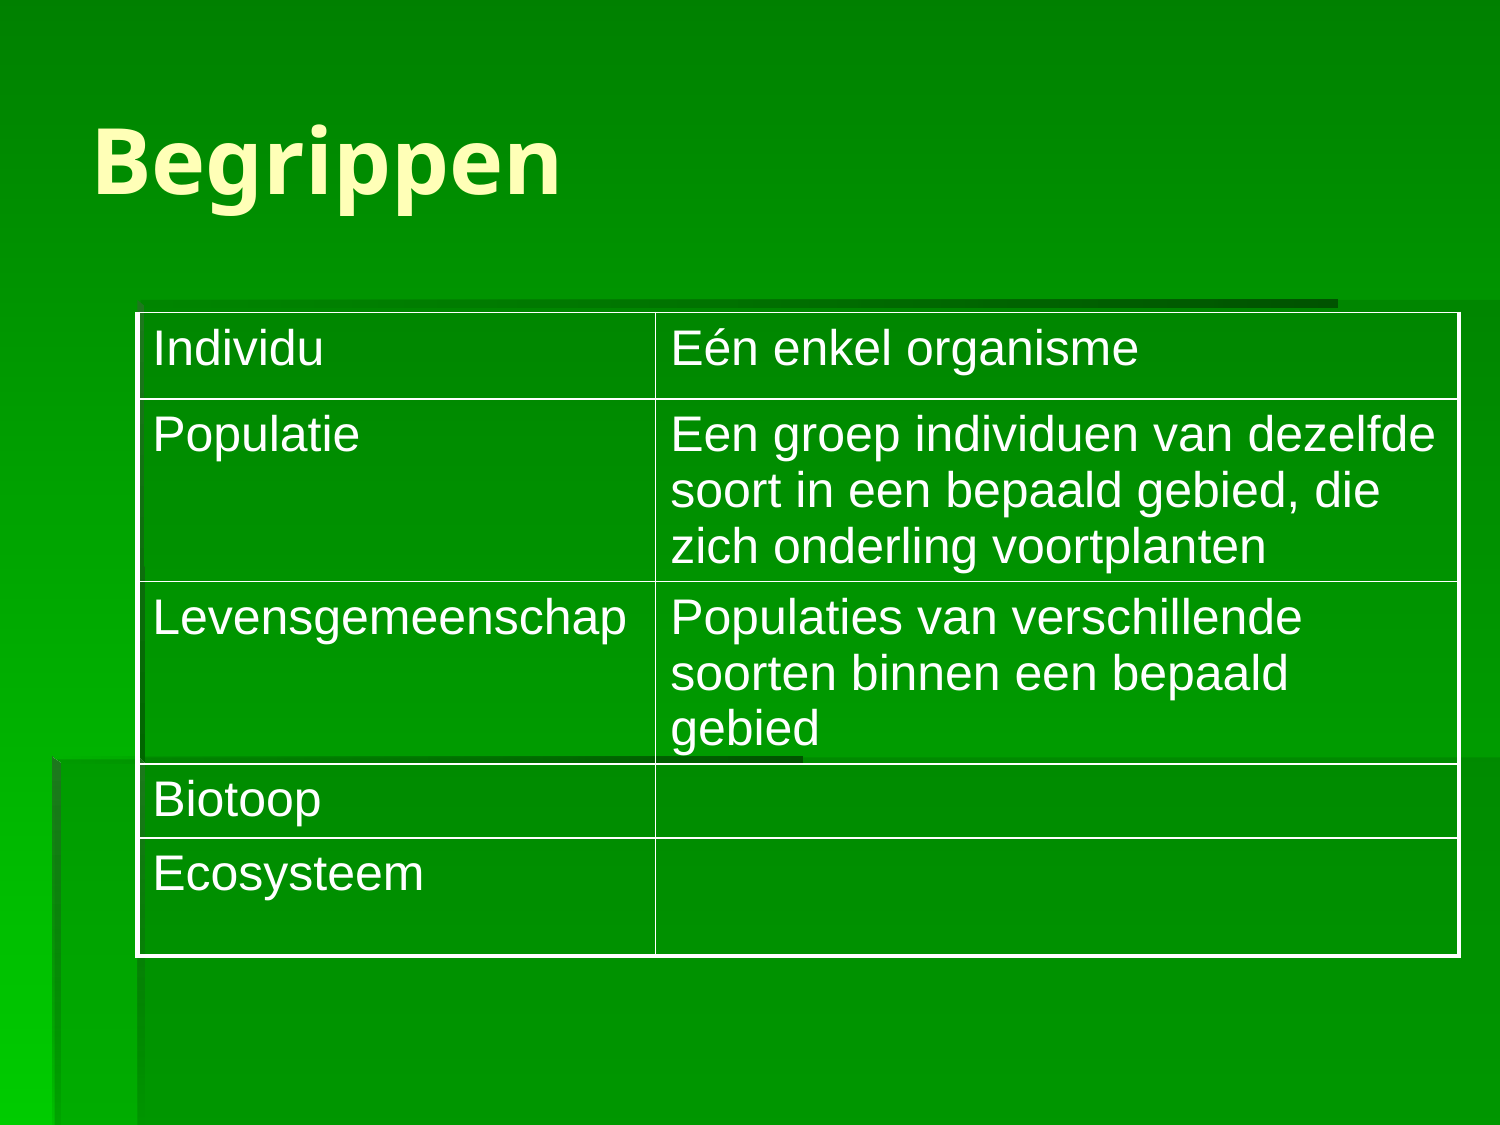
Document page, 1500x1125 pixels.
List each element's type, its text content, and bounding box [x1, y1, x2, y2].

table_cell Een groep individuen van dezelfde soort in een bepaald gebied, die zich onderling voortplanten [656, 400, 1457, 581]
table_cell [656, 765, 1457, 837]
table_header Eén enkel organisme [656, 313, 1457, 398]
table_cell Biotoop [140, 765, 655, 837]
table_cell Populatie [140, 400, 655, 581]
table_cell Ecosysteem [140, 839, 655, 954]
table_cell Levensgemeenschap [140, 582, 655, 763]
title Begrippen [75, 40, 1451, 275]
table_cell [656, 839, 1457, 954]
table_header Individu [140, 313, 655, 398]
table_cell Populaties van verschillende soorten binnen een bepaald gebied [656, 582, 1457, 763]
